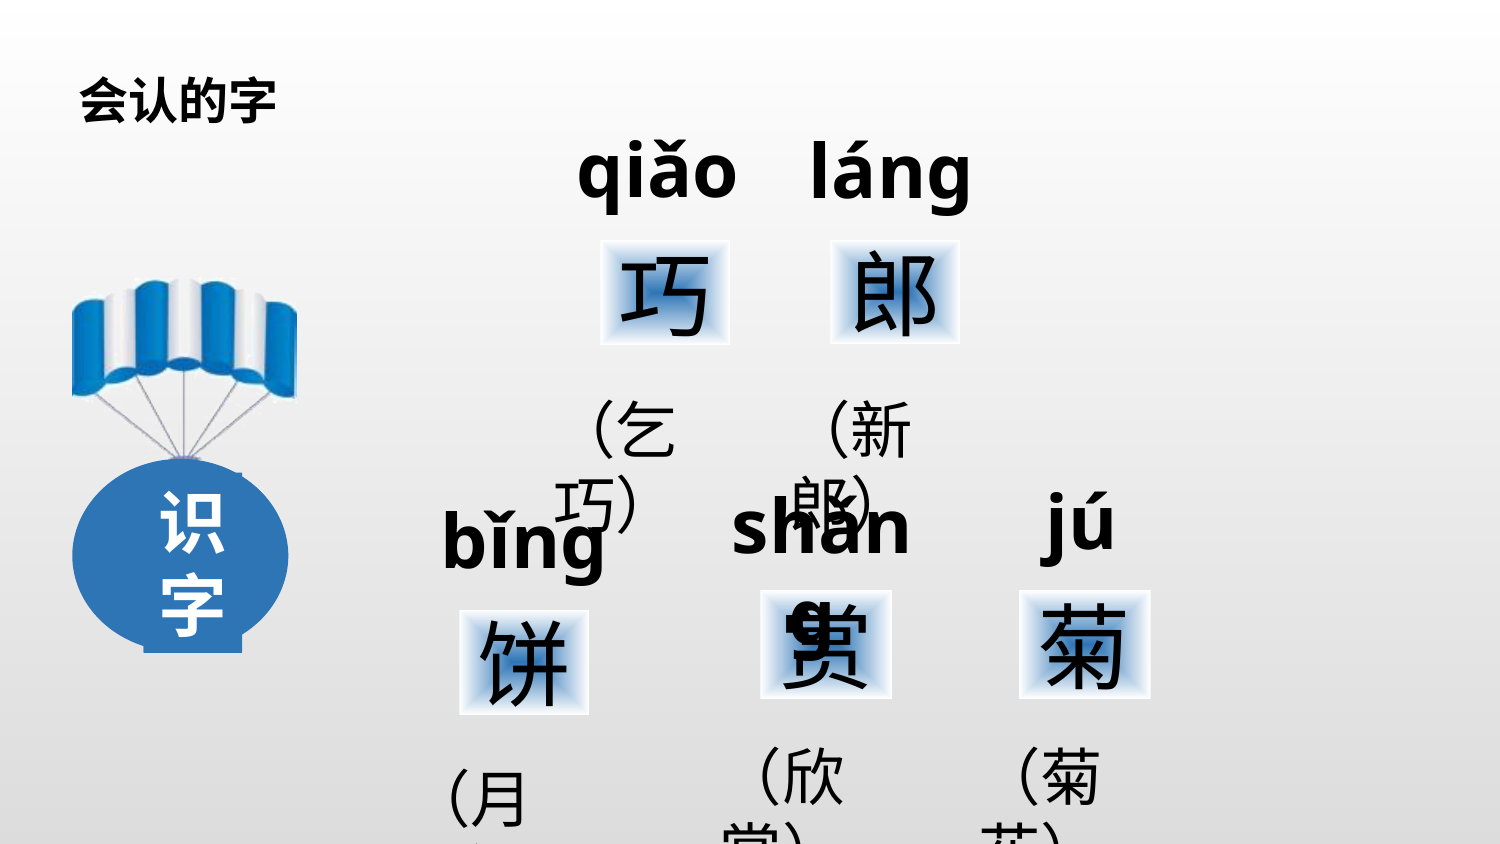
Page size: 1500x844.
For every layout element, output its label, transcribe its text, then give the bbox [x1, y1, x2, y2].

text_box （月饼） [396, 754, 652, 844]
text_box 赏 [760, 665, 892, 699]
text_box láng [789, 118, 1014, 220]
text_box jú [966, 468, 1198, 570]
text_box qiǎo [546, 116, 769, 219]
text_box （菊花） [967, 732, 1220, 844]
text_box （欣赏） [708, 732, 961, 844]
text_box （新郎） [776, 385, 1014, 547]
text_box 郎 [830, 239, 961, 345]
text_box bǐng [392, 488, 657, 590]
text_box 菊 [1019, 590, 1151, 699]
text_box （乞巧） [541, 385, 776, 547]
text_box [73, 277, 296, 655]
text_box 巧 [600, 240, 731, 346]
text_box 饼 [459, 609, 590, 715]
text_box 会认的字 [0, 70, 423, 132]
text_box shǎng [708, 547, 937, 665]
